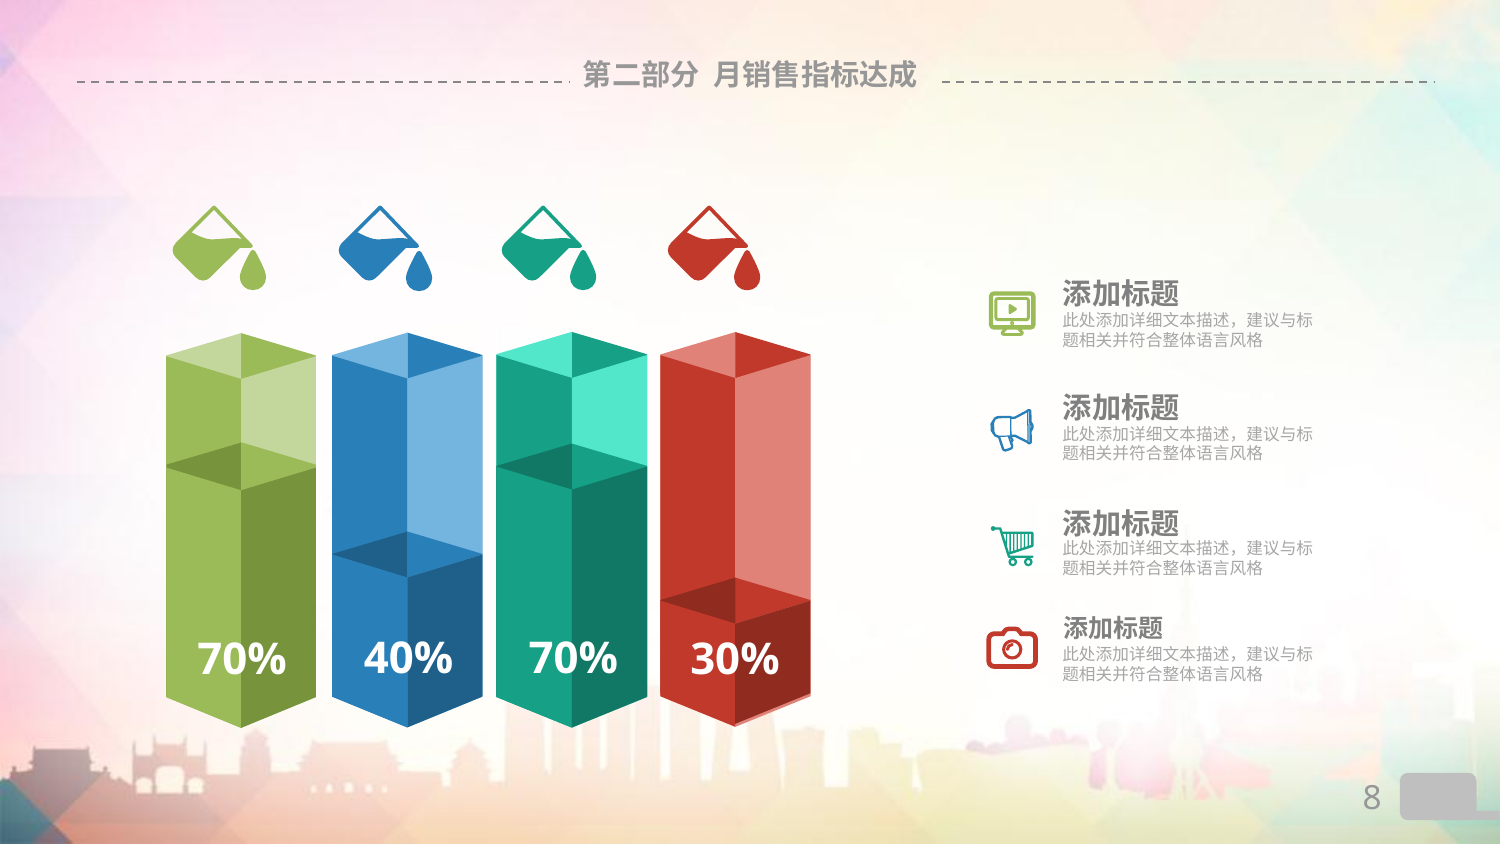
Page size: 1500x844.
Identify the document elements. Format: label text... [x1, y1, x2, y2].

title 第二部分 月销售指标达成 [18, 52, 1483, 110]
text_box [990, 409, 1034, 452]
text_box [166, 442, 316, 728]
text_box [736, 252, 758, 288]
text_box [242, 252, 264, 288]
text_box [1047, 497, 1329, 586]
text_box [990, 526, 1034, 567]
text_box [672, 232, 741, 276]
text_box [660, 577, 811, 724]
text_box [177, 232, 245, 276]
text_box [501, 205, 582, 281]
text_box [338, 205, 419, 281]
text_box [408, 253, 430, 289]
text_box [667, 205, 748, 281]
text_box [343, 232, 411, 276]
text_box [496, 443, 648, 728]
text_box [572, 252, 594, 288]
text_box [496, 331, 648, 443]
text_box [989, 292, 1035, 336]
text_box [506, 232, 574, 276]
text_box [332, 531, 483, 728]
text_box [987, 627, 1038, 669]
text_box [172, 205, 253, 281]
picture [0, 0, 1500, 844]
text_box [1047, 268, 1329, 359]
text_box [660, 331, 811, 577]
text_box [1047, 381, 1329, 472]
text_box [166, 333, 316, 442]
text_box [332, 332, 483, 531]
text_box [1047, 605, 1329, 692]
